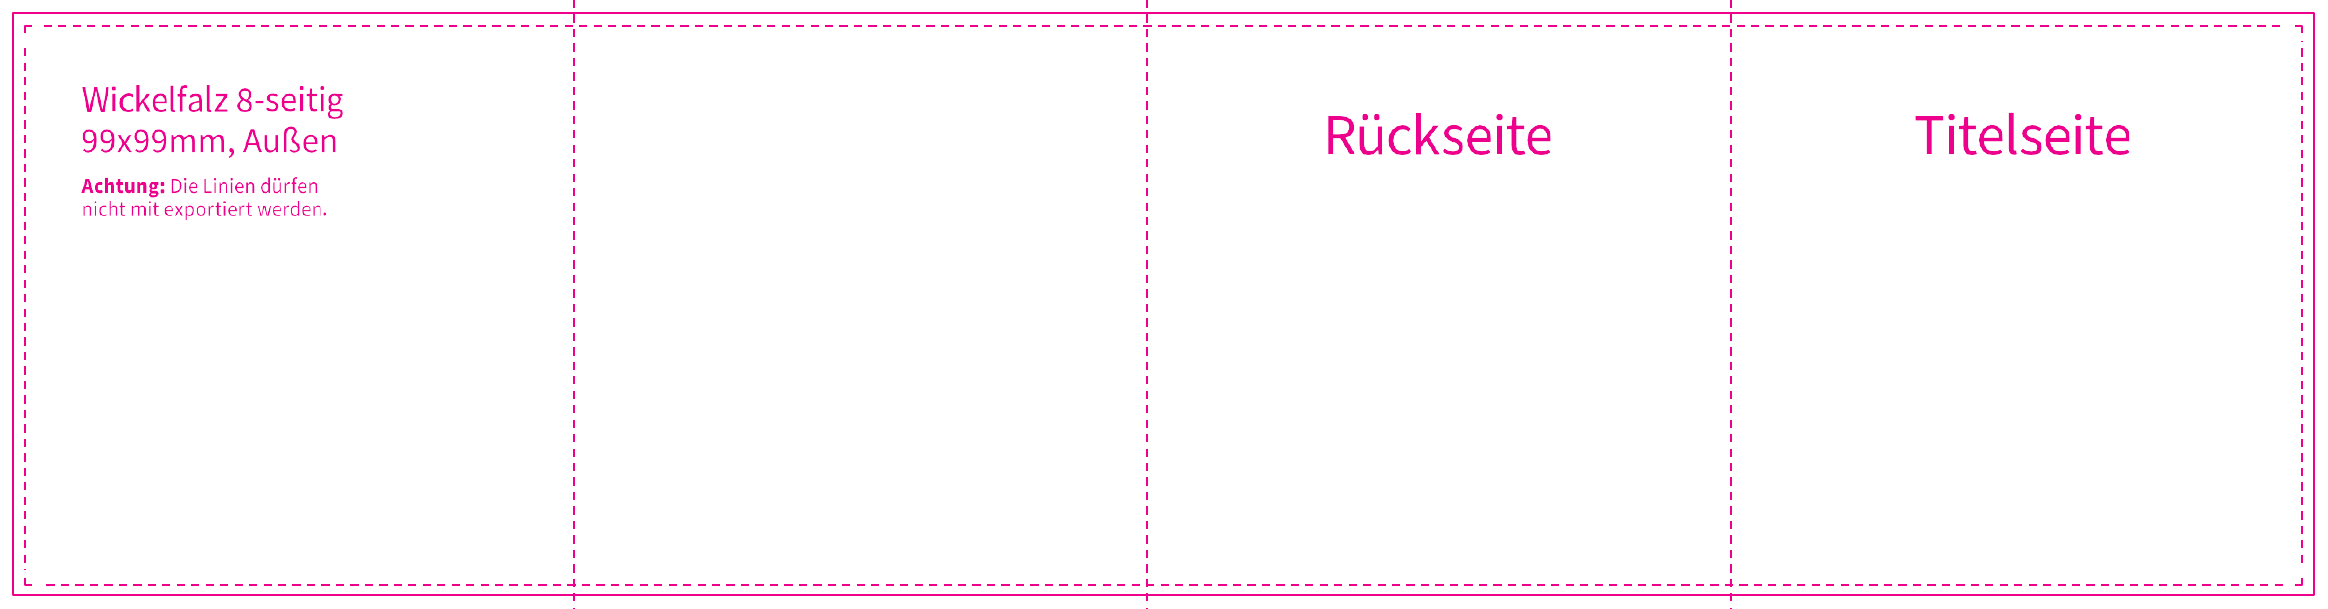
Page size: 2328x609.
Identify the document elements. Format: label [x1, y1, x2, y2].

text_box [2294, 577, 2303, 586]
text_box [24, 577, 32, 586]
text_box [1915, 112, 2130, 155]
text_box [24, 26, 32, 34]
text_box [82, 86, 343, 159]
text_box [81, 177, 327, 220]
text_box [1328, 112, 1551, 155]
text_box [2294, 26, 2303, 34]
